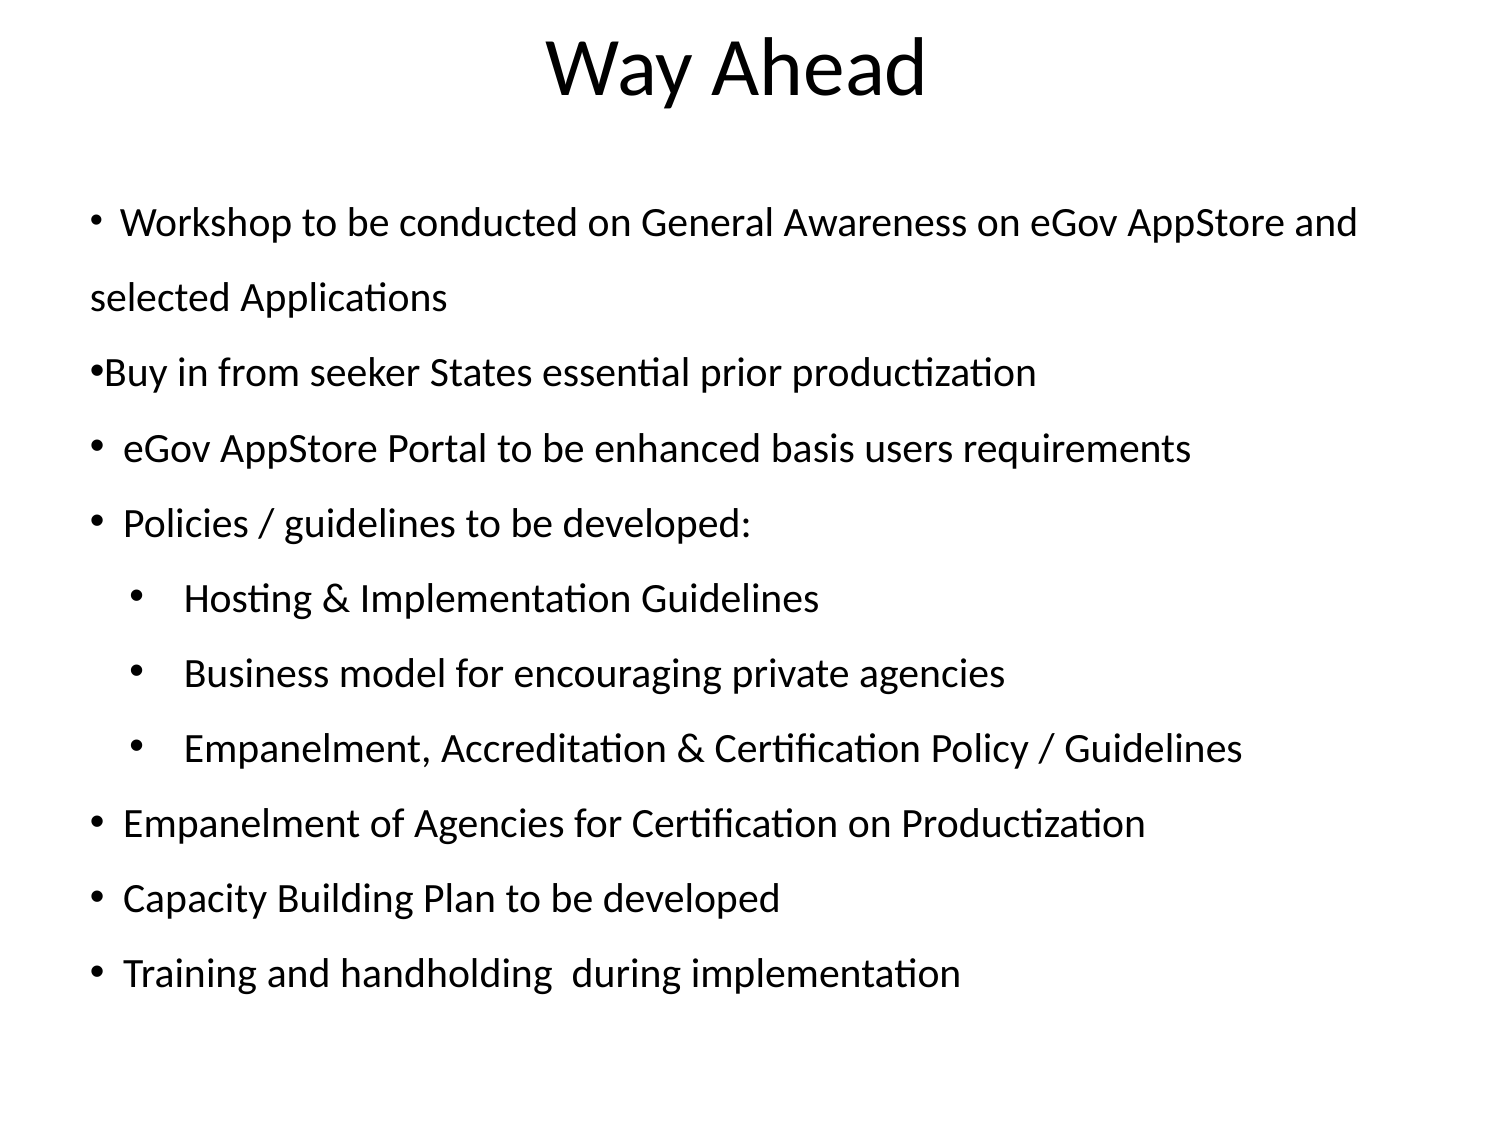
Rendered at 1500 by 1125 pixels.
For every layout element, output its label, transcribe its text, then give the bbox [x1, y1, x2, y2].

title Way Ahead [62, 0, 1413, 125]
text_box Workshop to be conducted on General Awareness on eGov AppStore and selected Applications Buy in from seeker States essential prior productization eGov AppStore Portal to be enhanced basis users requirements Policies / guidelines to be developed: Hosting & Implementation Guidelines Business model for encouraging private agencies Empanelment, Accreditation & Certification Policy / Guidelines Empanelment of Agencies for Certification on Productization Capacity Building Plan to be developed Training and handholding during implementation [74, 162, 1425, 1063]
